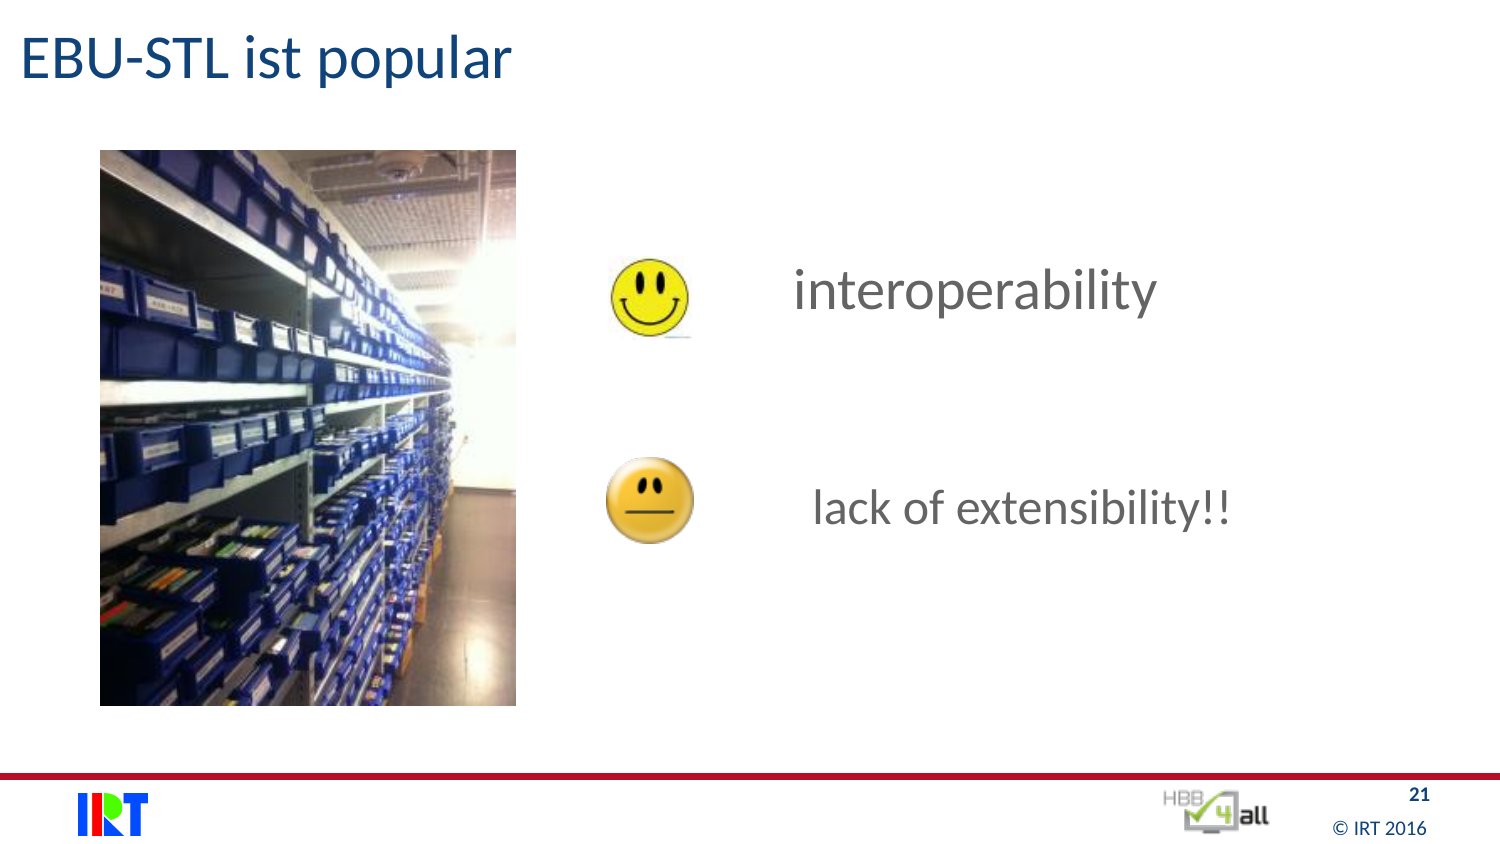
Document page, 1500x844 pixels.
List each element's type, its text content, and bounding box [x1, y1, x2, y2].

picture [606, 457, 694, 544]
title EBU-STL ist popular [5, 0, 1199, 121]
picture [100, 149, 516, 706]
text_box interoperability [765, 243, 1376, 329]
picture [78, 793, 148, 836]
text_box lack of extensibility!! [797, 467, 1248, 543]
picture [1163, 787, 1270, 844]
picture [608, 256, 692, 340]
